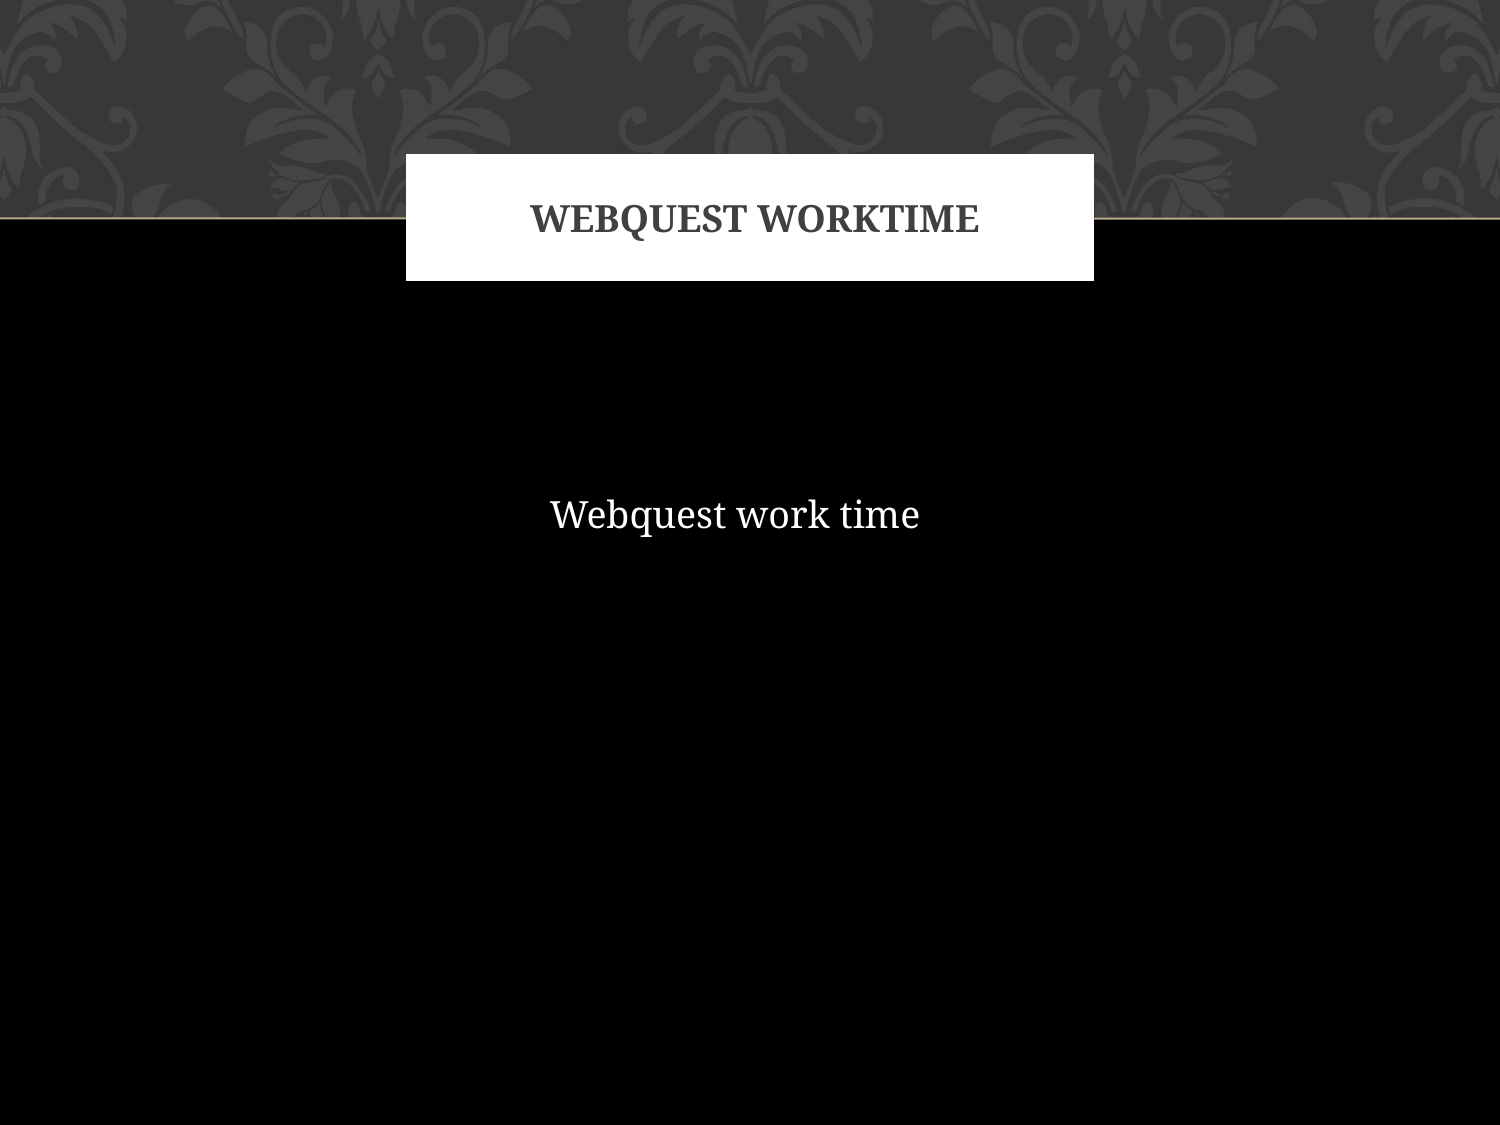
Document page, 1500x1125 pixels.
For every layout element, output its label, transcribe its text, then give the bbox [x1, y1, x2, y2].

text_box Webquest work time [534, 483, 936, 544]
title webquest worktime [406, 154, 1094, 281]
